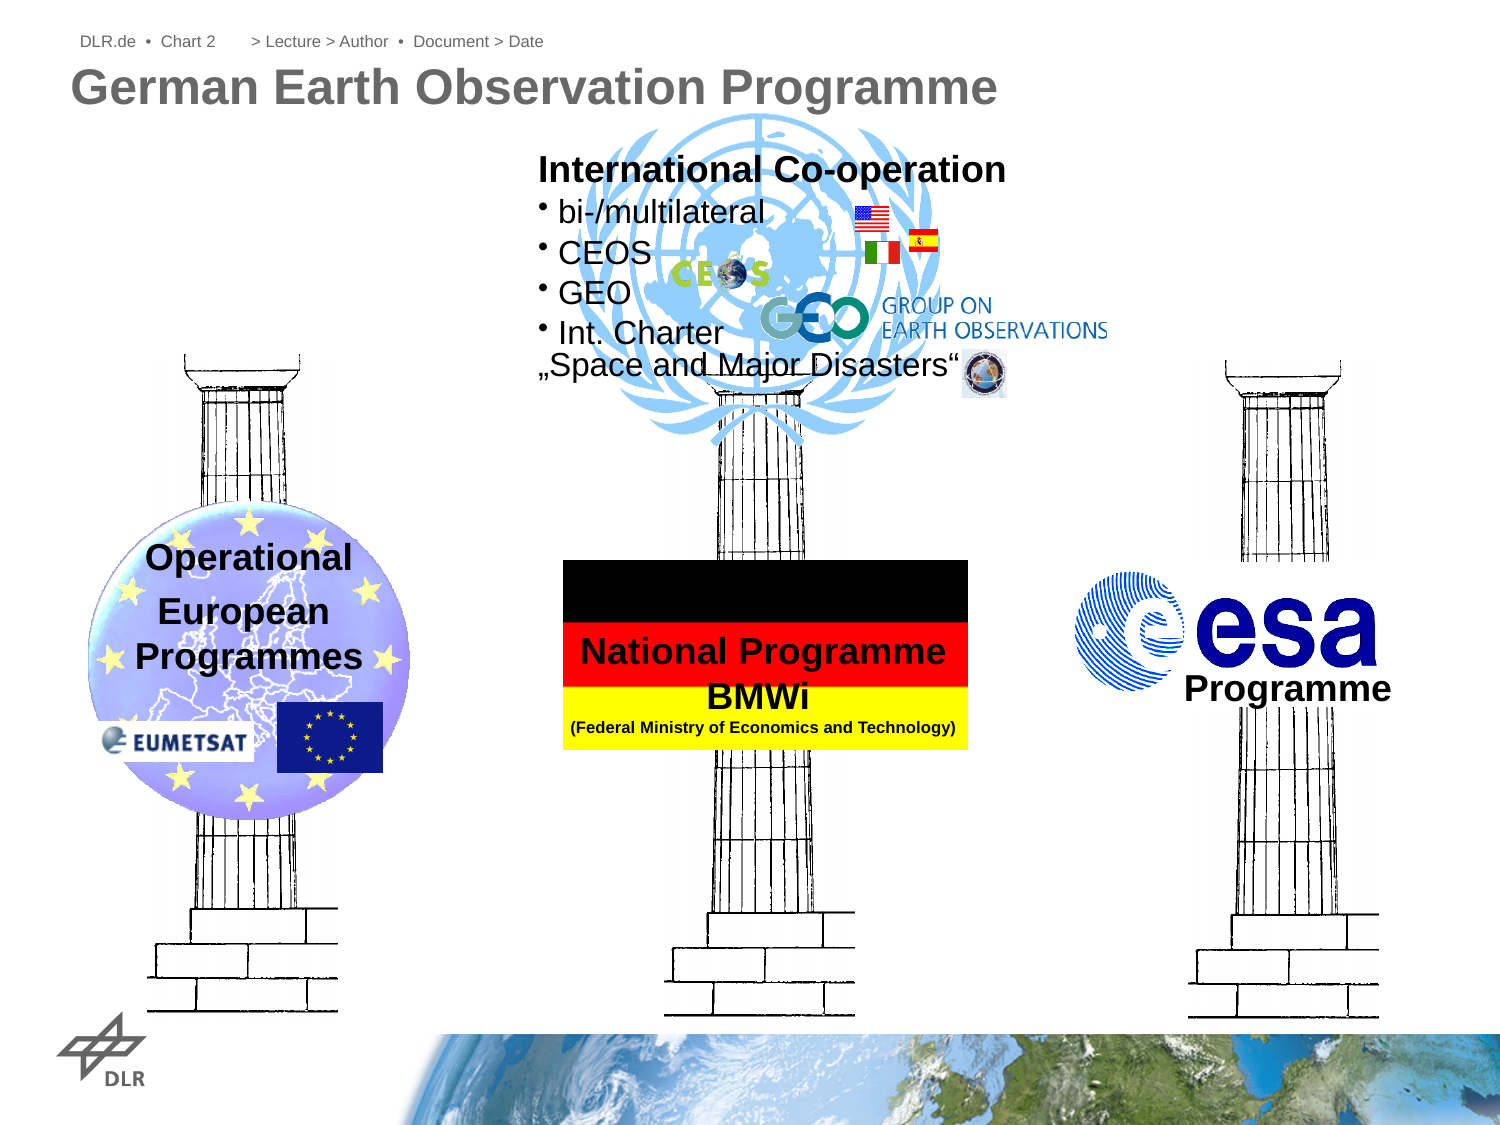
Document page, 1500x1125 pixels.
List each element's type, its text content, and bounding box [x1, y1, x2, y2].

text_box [88, 354, 410, 1029]
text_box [523, 57, 1176, 491]
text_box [552, 560, 975, 751]
picture [664, 751, 855, 1032]
picture [664, 491, 855, 560]
picture [0, 1007, 1500, 1125]
footer > Lecture > Author • Document > Date [251, 30, 1421, 55]
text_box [1009, 359, 1420, 1034]
slide_number DLR.de • Chart 2 [79, 30, 251, 54]
text_box German Earth Observation Programme [70, 54, 1294, 164]
